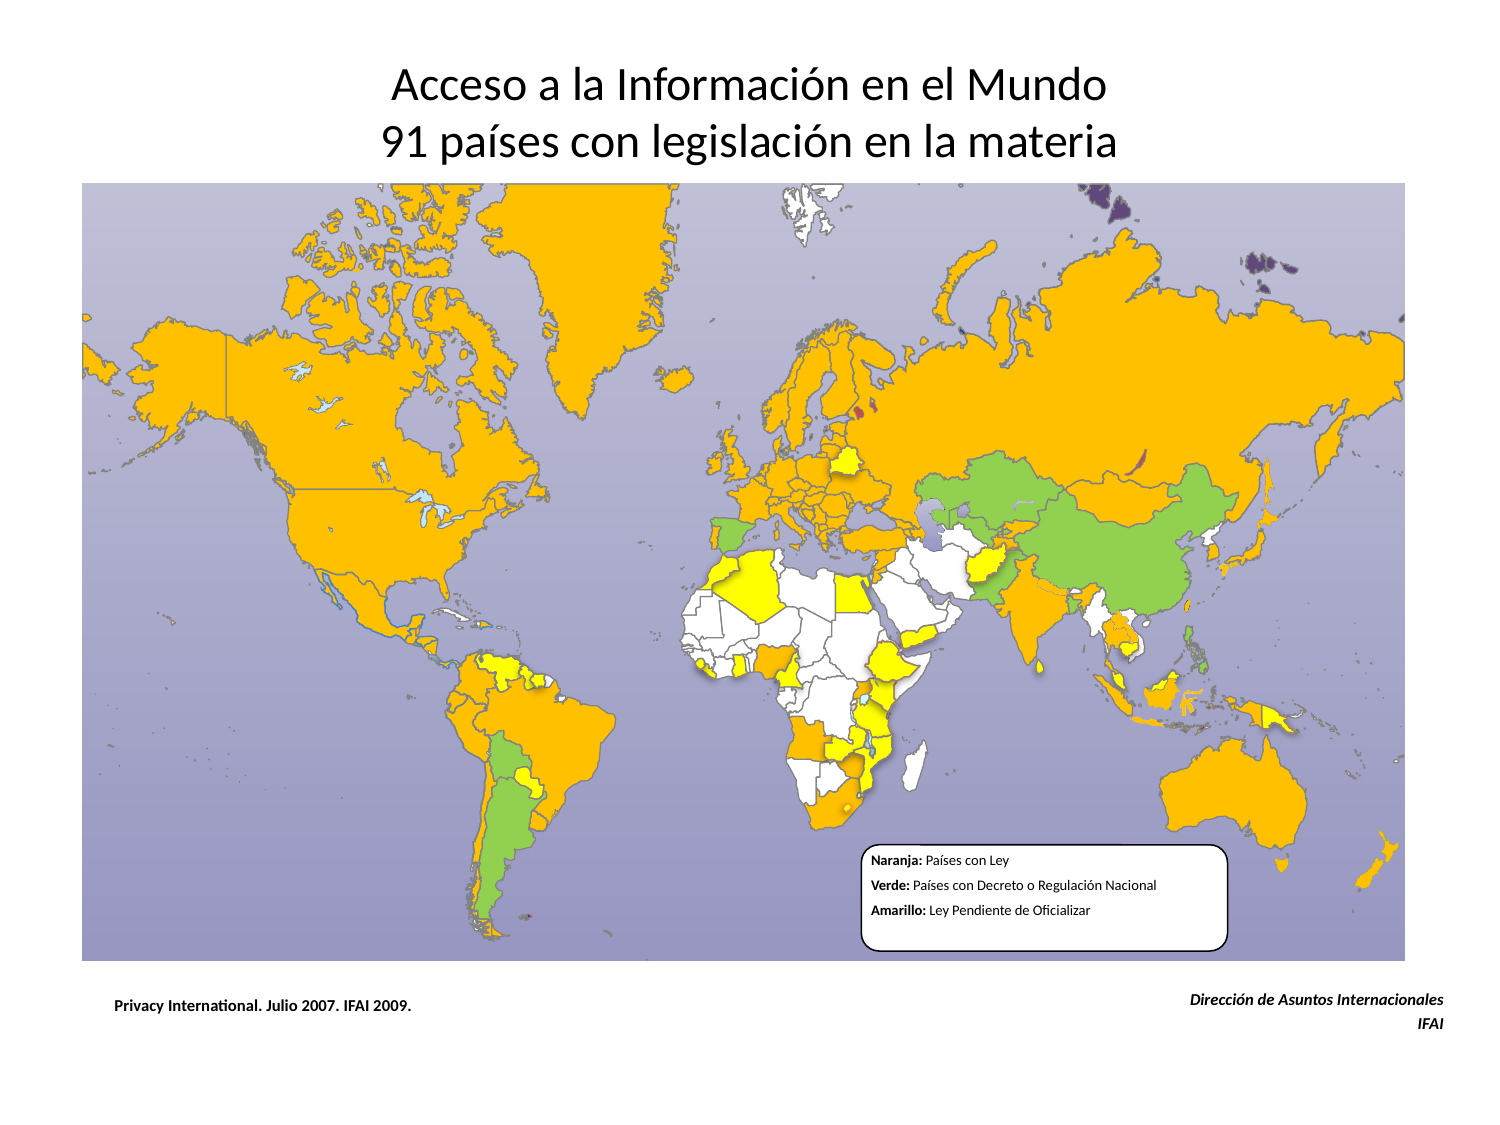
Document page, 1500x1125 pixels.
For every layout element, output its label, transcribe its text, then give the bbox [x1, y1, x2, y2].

text_box [777, 566, 836, 623]
text_box [708, 669, 716, 679]
text_box [972, 551, 1019, 589]
text_box [284, 361, 313, 382]
text_box [814, 522, 821, 537]
text_box [359, 244, 366, 251]
text_box [82, 233, 1405, 961]
text_box [450, 513, 466, 521]
text_box [285, 486, 498, 601]
text_box [733, 655, 749, 679]
text_box [818, 524, 828, 532]
text_box [384, 245, 396, 253]
text_box [694, 659, 706, 670]
text_box [474, 776, 547, 921]
text_box [717, 548, 786, 624]
text_box [761, 319, 858, 434]
text_box [803, 777, 863, 831]
text_box [957, 501, 971, 518]
text_box [820, 332, 858, 421]
text_box [506, 483, 518, 489]
text_box [997, 520, 1037, 539]
text_box [820, 433, 846, 446]
text_box [420, 502, 452, 528]
text_box [1224, 696, 1263, 729]
text_box [1345, 770, 1357, 780]
text_box [712, 657, 735, 680]
text_box [710, 517, 756, 554]
text_box [825, 515, 849, 530]
text_box [1262, 253, 1278, 270]
text_box [470, 863, 475, 872]
text_box [525, 473, 550, 503]
text_box [786, 717, 827, 762]
text_box [839, 527, 851, 535]
text_box [1359, 330, 1366, 337]
text_box [445, 695, 492, 763]
text_box [1184, 599, 1191, 614]
text_box [174, 434, 185, 442]
text_box [446, 287, 464, 301]
text_box [811, 504, 826, 526]
text_box [305, 253, 312, 263]
text_box [791, 642, 799, 649]
text_box [366, 244, 386, 270]
text_box [796, 654, 845, 685]
text_box [754, 645, 793, 680]
text_box [853, 406, 864, 420]
text_box [792, 500, 805, 509]
text_box [870, 570, 948, 635]
text_box [1311, 714, 1317, 721]
text_box [1001, 290, 1007, 297]
text_box [542, 327, 553, 340]
text_box [722, 429, 751, 484]
text_box [851, 698, 858, 706]
text_box [1263, 457, 1275, 506]
text_box [1191, 659, 1209, 675]
text_box [785, 682, 811, 713]
text_box [1398, 314, 1405, 323]
text_box [940, 240, 998, 294]
text_box [412, 286, 519, 406]
text_box [529, 811, 547, 832]
text_box [1093, 674, 1133, 717]
text_box [1211, 686, 1217, 699]
text_box [783, 446, 790, 454]
text_box [1037, 579, 1067, 596]
text_box [726, 477, 772, 524]
text_box [770, 547, 785, 579]
text_box [1245, 252, 1270, 275]
text_box [679, 634, 702, 650]
text_box [864, 640, 921, 683]
text_box [873, 547, 900, 571]
text_box [227, 309, 540, 524]
text_box [725, 640, 752, 661]
text_box [804, 492, 826, 506]
text_box [844, 233, 1405, 529]
text_box [82, 313, 92, 322]
text_box [517, 663, 534, 679]
text_box [347, 244, 354, 256]
text_box [789, 543, 801, 551]
text_box [852, 732, 894, 798]
text_box [773, 435, 784, 454]
text_box [1223, 850, 1228, 945]
text_box [475, 650, 522, 692]
text_box [920, 336, 929, 346]
text_box [1111, 610, 1138, 644]
text_box [765, 453, 799, 499]
text_box [829, 555, 841, 560]
text_box [82, 342, 121, 386]
text_box [820, 443, 839, 458]
text_box [784, 342, 832, 452]
text_box [1288, 710, 1304, 719]
text_box [514, 767, 543, 799]
text_box [938, 523, 987, 554]
text_box [378, 472, 384, 483]
text_box [1013, 501, 1034, 512]
text_box [914, 498, 945, 552]
text_box [519, 914, 527, 920]
text_box [789, 477, 813, 492]
text_box [137, 452, 145, 458]
text_box [842, 802, 853, 813]
text_box [744, 607, 803, 651]
text_box [1066, 594, 1084, 618]
text_box [802, 510, 814, 521]
text_box [481, 233, 677, 419]
text_box [1219, 563, 1229, 577]
text_box [1172, 725, 1182, 729]
text_box [793, 503, 815, 521]
text_box [843, 762, 858, 778]
text_box [1129, 700, 1136, 707]
text_box [415, 626, 421, 637]
text_box [899, 625, 939, 649]
text_box [1200, 521, 1224, 547]
text_box [796, 454, 828, 488]
text_box [1082, 588, 1112, 658]
text_box [788, 675, 859, 744]
text_box [828, 445, 864, 476]
text_box [817, 529, 840, 547]
text_box [413, 642, 422, 647]
text_box [901, 739, 928, 792]
text_box [1180, 688, 1204, 716]
text_box [765, 496, 782, 506]
text_box [743, 655, 750, 673]
text_box [1377, 829, 1399, 863]
text_box [878, 628, 893, 640]
text_box [423, 371, 450, 396]
text_box [969, 552, 1029, 606]
text_box Naranja: Países con Ley Verde: Países con Decreto o Regulación Nacional Amarillo: Ley Pendiente de Oficializar [856, 843, 1223, 951]
text_box [479, 620, 493, 630]
text_box [351, 281, 357, 288]
text_box [854, 682, 864, 697]
text_box [252, 444, 259, 456]
text_box [405, 629, 420, 645]
text_box [488, 731, 531, 781]
text_box [793, 608, 831, 666]
text_box [1354, 857, 1384, 889]
text_box [834, 573, 875, 613]
text_box [932, 292, 956, 326]
text_box [1067, 583, 1101, 612]
title Acceso a la Información en el Mundo 91 países con legislación en la materia [75, 45, 1425, 233]
text_box Dirección de Asuntos Internacionales IFAI [1128, 985, 1459, 1041]
text_box [775, 686, 797, 710]
text_box [112, 389, 124, 396]
text_box [815, 449, 827, 458]
text_box [850, 707, 859, 728]
text_box [753, 475, 766, 486]
text_box [682, 592, 725, 641]
text_box [1143, 679, 1181, 711]
text_box [746, 649, 758, 673]
text_box [823, 608, 885, 683]
text_box [899, 651, 932, 698]
text_box [1224, 528, 1266, 566]
text_box [908, 526, 925, 543]
text_box [414, 233, 457, 254]
text_box [1124, 449, 1147, 476]
text_box [1110, 671, 1128, 691]
text_box [459, 348, 468, 360]
text_box [886, 547, 922, 583]
text_box [438, 659, 459, 669]
text_box [390, 261, 402, 278]
text_box Privacy International. Julio 2007. IFAI 2009. [99, 987, 428, 1023]
text_box [825, 469, 892, 514]
text_box [379, 457, 391, 482]
text_box [1069, 588, 1082, 594]
text_box [387, 237, 451, 278]
text_box [507, 499, 516, 506]
text_box [1014, 463, 1239, 620]
text_box [1142, 620, 1151, 628]
text_box [350, 287, 360, 298]
text_box [821, 544, 830, 553]
text_box [965, 542, 1019, 583]
text_box [486, 937, 495, 942]
text_box [1120, 640, 1139, 657]
text_box [867, 730, 873, 749]
text_box [714, 451, 724, 460]
text_box [773, 529, 780, 541]
text_box [906, 537, 975, 601]
text_box [805, 485, 826, 497]
text_box [1145, 669, 1182, 691]
text_box [473, 676, 616, 827]
text_box [437, 521, 455, 529]
text_box [1067, 471, 1180, 527]
text_box [547, 674, 554, 685]
text_box [1035, 659, 1044, 674]
text_box [1192, 654, 1197, 662]
text_box [281, 275, 321, 320]
text_box [352, 267, 360, 273]
text_box [914, 450, 1064, 531]
text_box [490, 233, 502, 237]
text_box [1130, 716, 1165, 728]
text_box [817, 493, 853, 518]
text_box [862, 555, 871, 561]
text_box [937, 602, 963, 633]
text_box [773, 648, 804, 690]
text_box [640, 320, 651, 327]
text_box [1199, 648, 1206, 655]
text_box [481, 921, 492, 937]
text_box [860, 693, 872, 706]
text_box [453, 649, 497, 705]
text_box [673, 264, 680, 272]
text_box [786, 758, 821, 805]
text_box [868, 682, 897, 712]
text_box [688, 648, 716, 669]
text_box [1206, 542, 1220, 562]
text_box [126, 316, 236, 455]
text_box [558, 695, 566, 701]
text_box [868, 566, 874, 583]
text_box [853, 698, 892, 735]
text_box [405, 489, 434, 504]
text_box [314, 569, 425, 642]
text_box [950, 508, 1012, 545]
text_box [1183, 625, 1200, 650]
text_box [1152, 276, 1160, 283]
text_box [358, 263, 364, 270]
text_box [993, 555, 1069, 666]
text_box [1275, 858, 1289, 873]
text_box [359, 249, 367, 255]
text_box [1257, 508, 1280, 529]
text_box [902, 529, 911, 537]
text_box [1158, 736, 1308, 851]
text_box [696, 554, 741, 589]
text_box [839, 525, 908, 554]
text_box [257, 464, 262, 472]
text_box [272, 478, 291, 493]
text_box [769, 501, 812, 546]
text_box [292, 233, 320, 258]
text_box [446, 690, 466, 713]
text_box [1212, 705, 1224, 710]
text_box [1102, 618, 1130, 675]
text_box [780, 490, 807, 503]
text_box [653, 296, 663, 301]
text_box [681, 589, 713, 617]
text_box [435, 396, 443, 404]
text_box [1120, 609, 1146, 655]
text_box [1262, 704, 1298, 735]
text_box [795, 343, 805, 351]
text_box [816, 760, 851, 797]
text_box [992, 536, 1018, 546]
text_box [246, 334, 253, 342]
text_box [843, 493, 853, 507]
text_box [431, 608, 472, 622]
text_box [890, 518, 913, 529]
text_box [311, 241, 357, 278]
text_box [824, 726, 868, 762]
text_box [525, 914, 532, 921]
text_box [308, 396, 344, 414]
text_box [1199, 725, 1206, 731]
text_box [551, 809, 559, 818]
text_box [473, 919, 481, 928]
text_box [356, 233, 362, 240]
text_box [757, 463, 769, 476]
text_box [372, 464, 378, 475]
text_box [242, 431, 249, 438]
text_box [653, 365, 694, 394]
text_box [682, 649, 692, 655]
text_box [415, 636, 438, 648]
text_box [706, 452, 722, 476]
text_box [872, 567, 886, 583]
text_box [128, 416, 136, 421]
text_box [378, 332, 395, 348]
text_box [422, 640, 438, 655]
text_box [367, 285, 390, 318]
text_box [709, 526, 720, 550]
text_box [1280, 261, 1299, 274]
text_box [869, 396, 878, 413]
text_box [470, 620, 481, 629]
text_box [829, 421, 848, 437]
text_box [1182, 726, 1190, 731]
text_box [649, 291, 660, 297]
text_box [1228, 561, 1239, 569]
text_box [491, 922, 505, 938]
text_box [466, 762, 496, 930]
text_box [699, 600, 759, 658]
text_box [254, 458, 261, 464]
text_box [235, 420, 267, 455]
text_box [529, 672, 547, 689]
text_box [335, 419, 354, 430]
text_box [392, 281, 413, 310]
text_box [795, 233, 809, 247]
text_box [518, 499, 525, 508]
text_box [933, 596, 951, 609]
text_box [428, 654, 441, 665]
text_box [306, 292, 374, 348]
text_box [653, 298, 663, 308]
text_box [958, 326, 966, 335]
text_box [1256, 284, 1271, 294]
